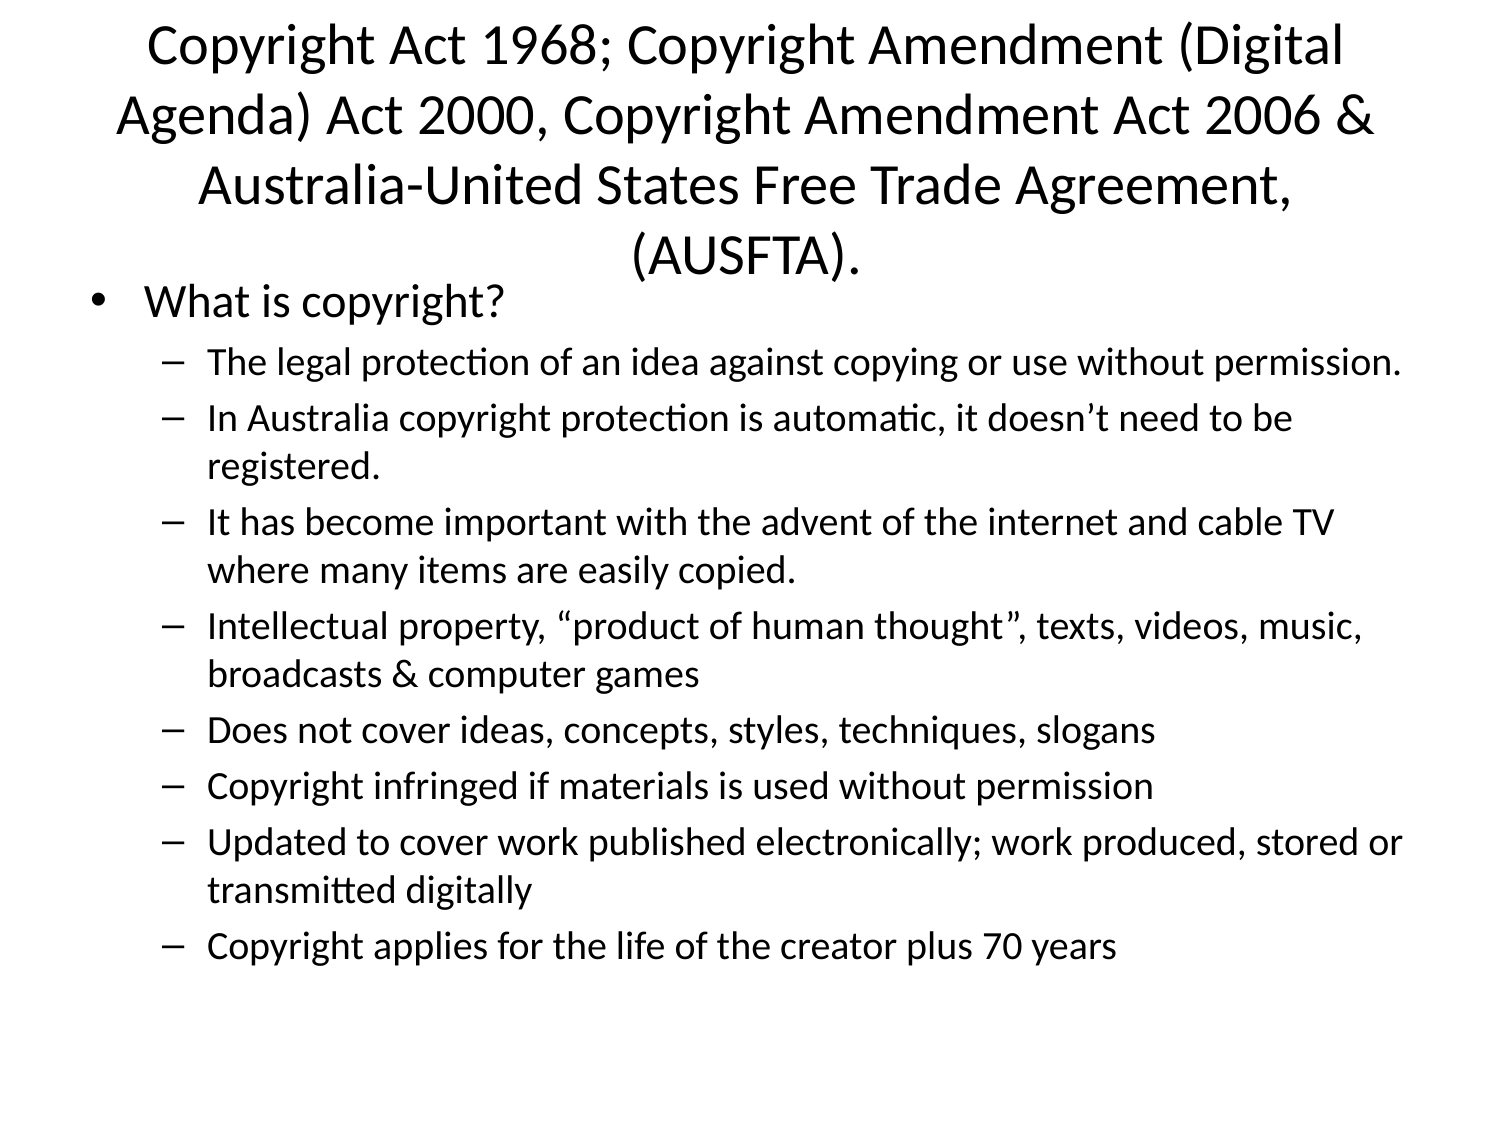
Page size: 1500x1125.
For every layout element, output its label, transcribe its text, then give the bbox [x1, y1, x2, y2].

title Copyright Act 1968; Copyright Amendment (Digital Agenda) Act 2000, Copyright Amendment Act 2006 & Australia-United States Free Trade Agreement, (AUSFTA). [75, 23, 1418, 262]
list What is copyright? The legal protection of an idea against copying or use without permission. In Australia copyright protection is automatic, it doesn’t need to be registered. It has become important with the advent of the internet and cable TV where many items are easily copied. Intellectual property, “product of human thought”, texts, videos, music, broadcasts & computer games Does not cover ideas, concepts, styles, techniques, slogans Copyright infringed if materials is used without permission Updated to cover work published electronically; work produced, stored or transmitted digitally Copyright applies for the life of the creator plus 70 years [75, 262, 1425, 1005]
